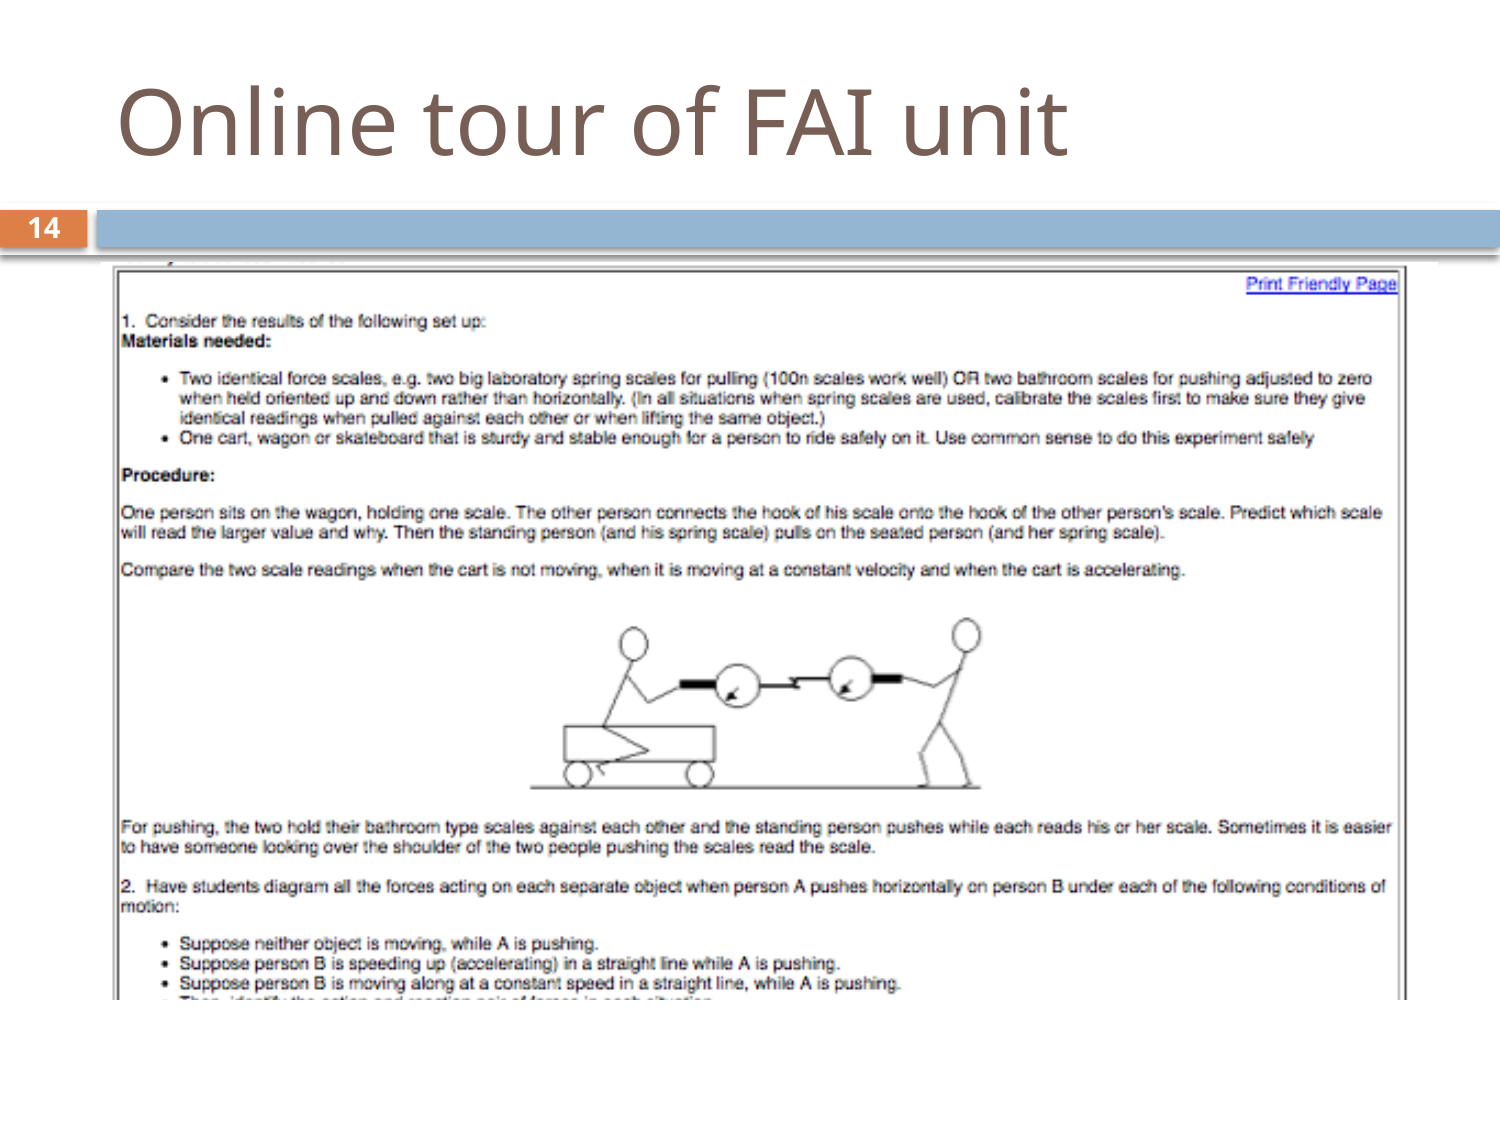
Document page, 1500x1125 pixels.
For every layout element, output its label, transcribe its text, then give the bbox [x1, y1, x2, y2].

slide_number 14 [0, 208, 88, 249]
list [100, 262, 1439, 1001]
title Online tour of FAI unit [100, 37, 1438, 200]
